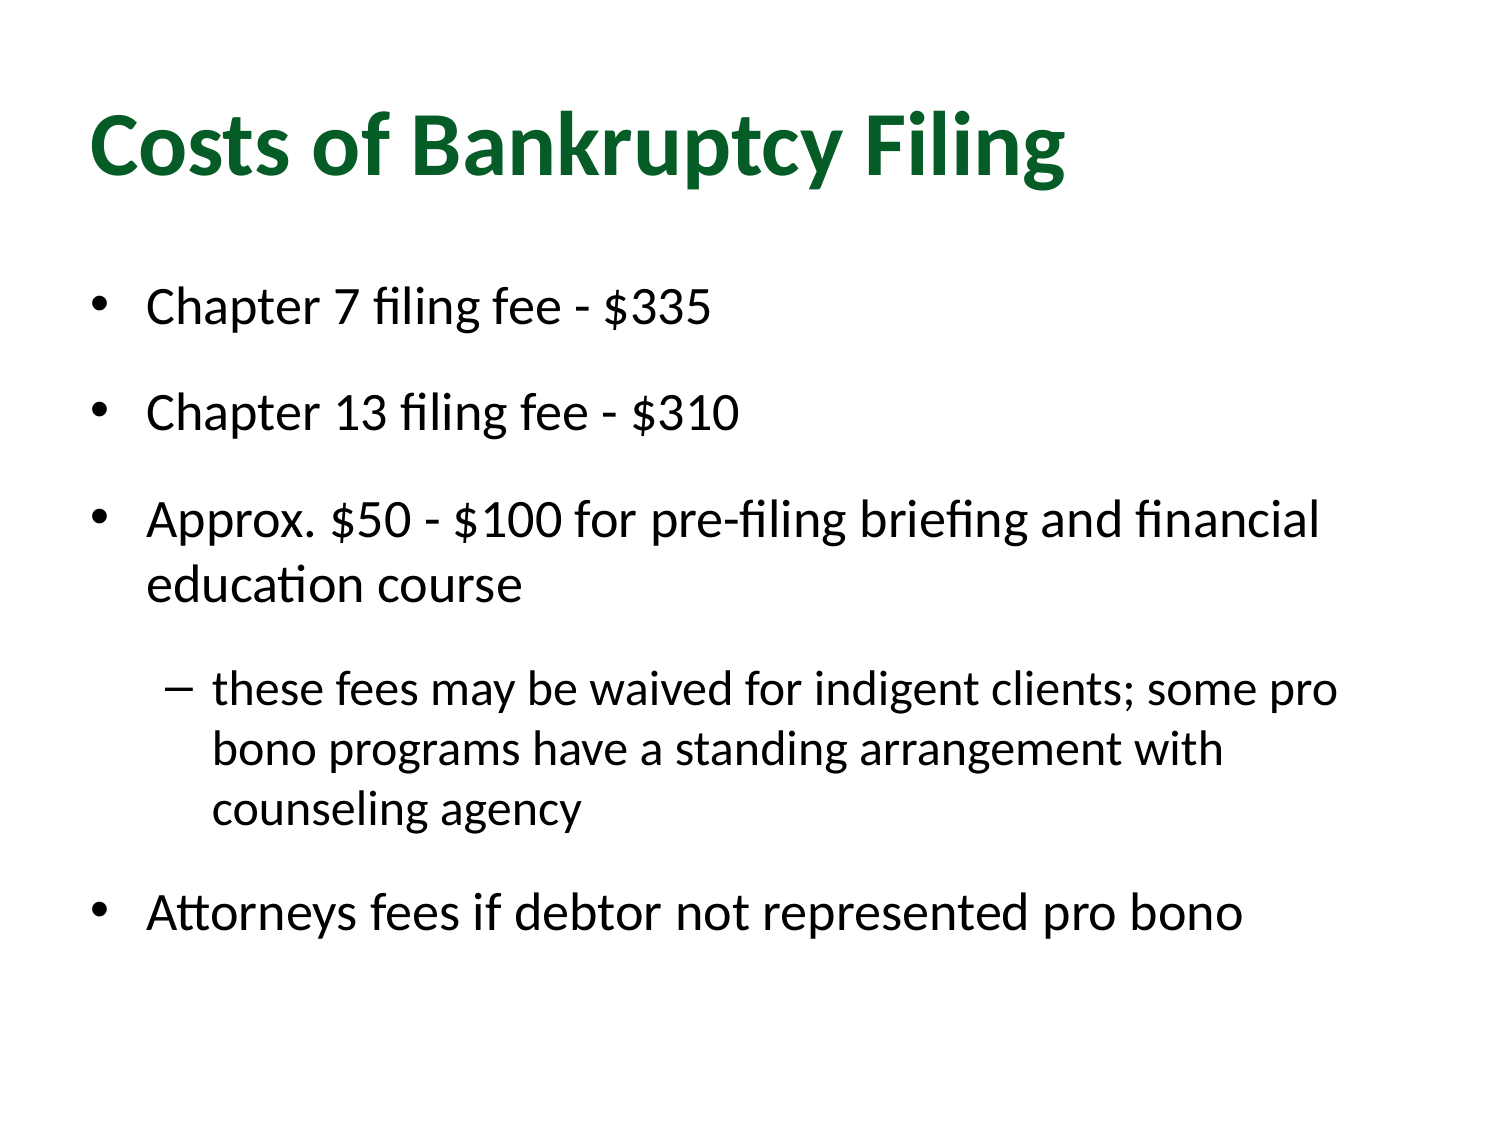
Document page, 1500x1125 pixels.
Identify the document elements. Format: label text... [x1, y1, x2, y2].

title Costs of Bankruptcy Filing [75, 45, 1425, 233]
list Chapter 7 filing fee - $335 Chapter 13 filing fee - $310 Approx. $50 - $100 for pre-filing briefing and financial education course these fees may be waived for indigent clients; some pro bono programs have a standing arrangement with counseling agency Attorneys fees if debtor not represented pro bono [75, 262, 1425, 1038]
